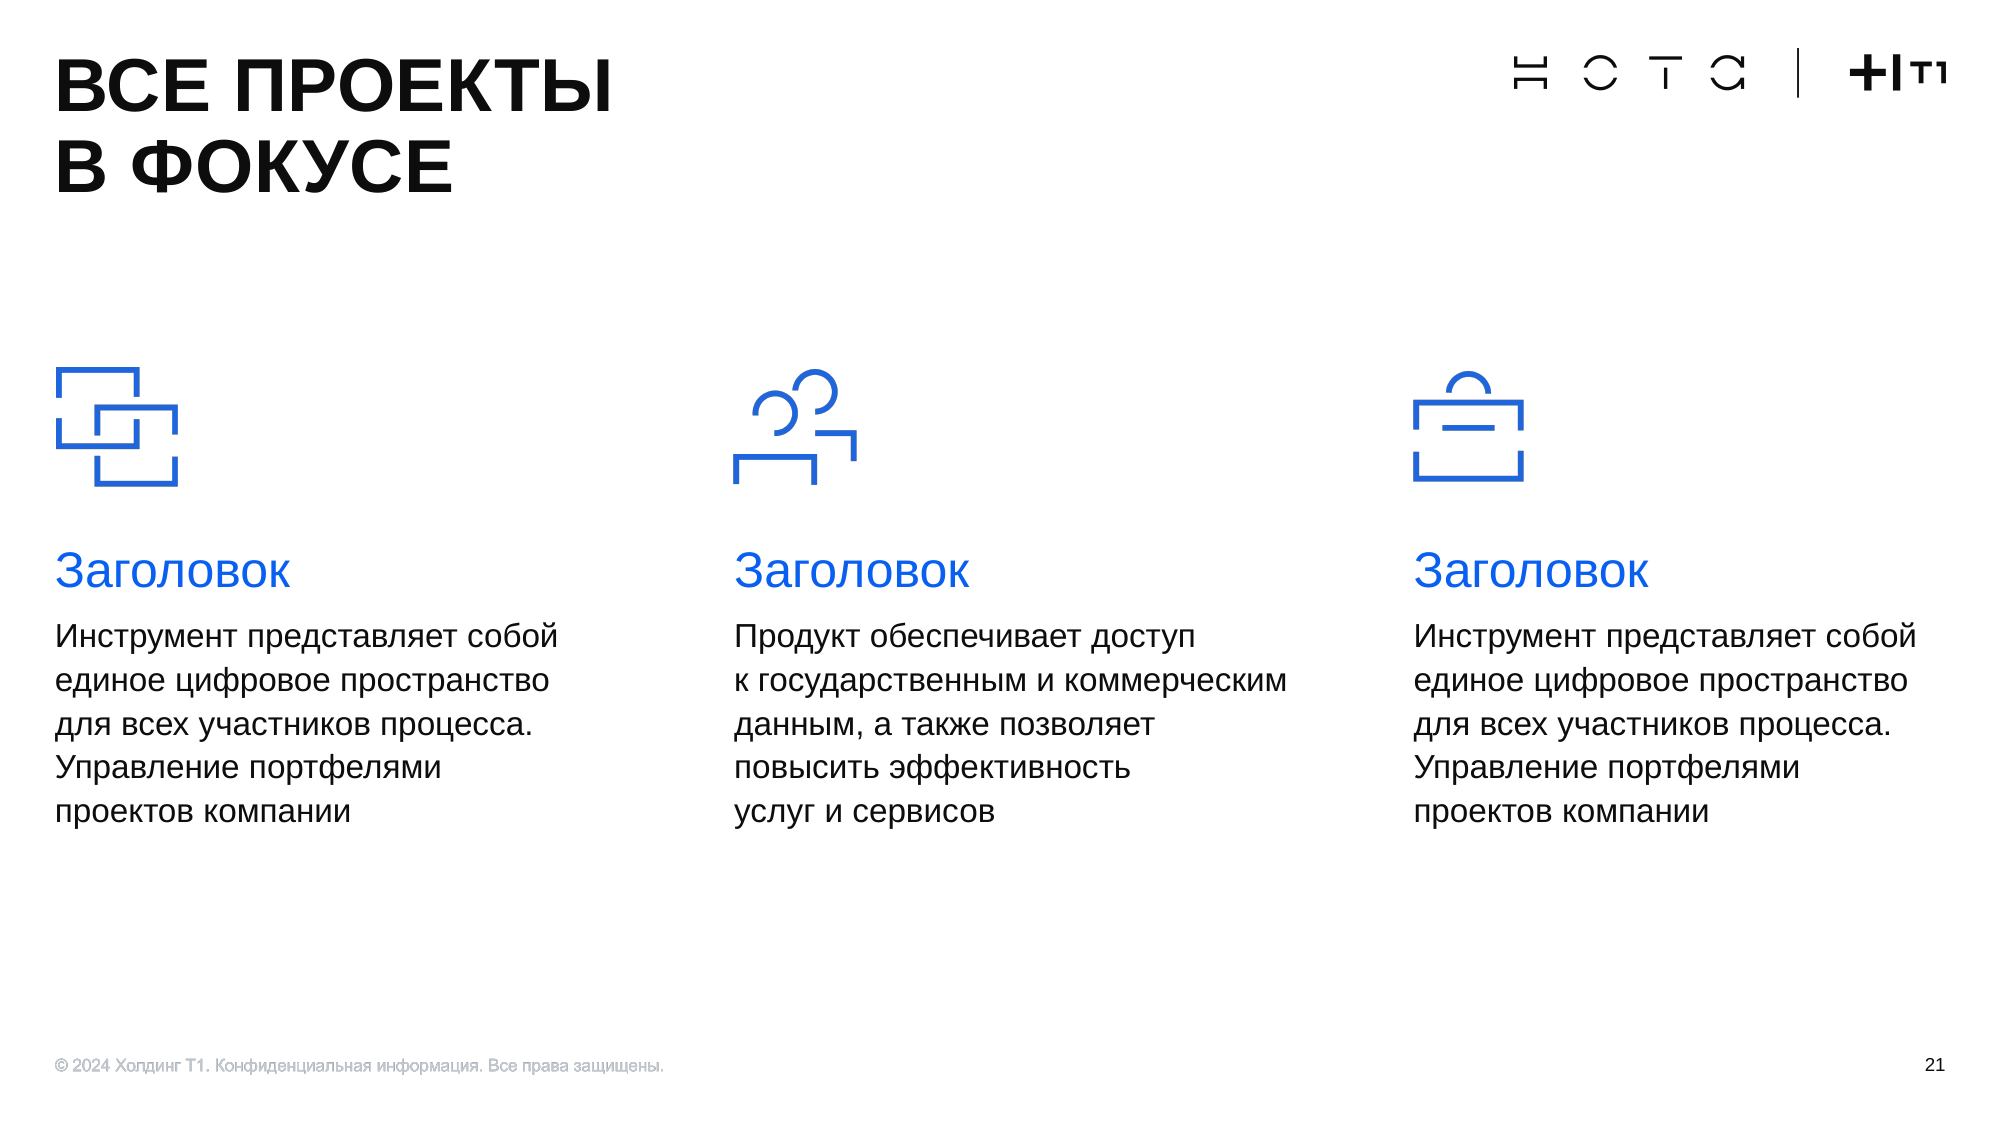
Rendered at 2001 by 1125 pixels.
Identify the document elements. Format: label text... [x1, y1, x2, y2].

slide_number 21 [1889, 1052, 1946, 1076]
list Заголовок Инструмент представляет собой единое цифровое пространство для всех участников процесса. Управление портфелями проектов компании [54, 531, 587, 841]
picture [56, 367, 178, 487]
title ВСЕ ПРОЕКТЫ В ФОКУСЕ [54, 47, 1459, 236]
list Заголовок Инструмент представляет собой единое цифровое пространство для всех участников процесса. Управление портфелями проектов компании [1413, 531, 1945, 841]
picture [733, 369, 857, 485]
list Заголовок Продукт обеспечивает доступ к государственным и коммерческим данным, а также позволяет повысить эффективность услуг и сервисов [734, 531, 1332, 841]
picture [1413, 371, 1524, 483]
picture [55, 1058, 663, 1075]
picture [1514, 48, 1946, 98]
